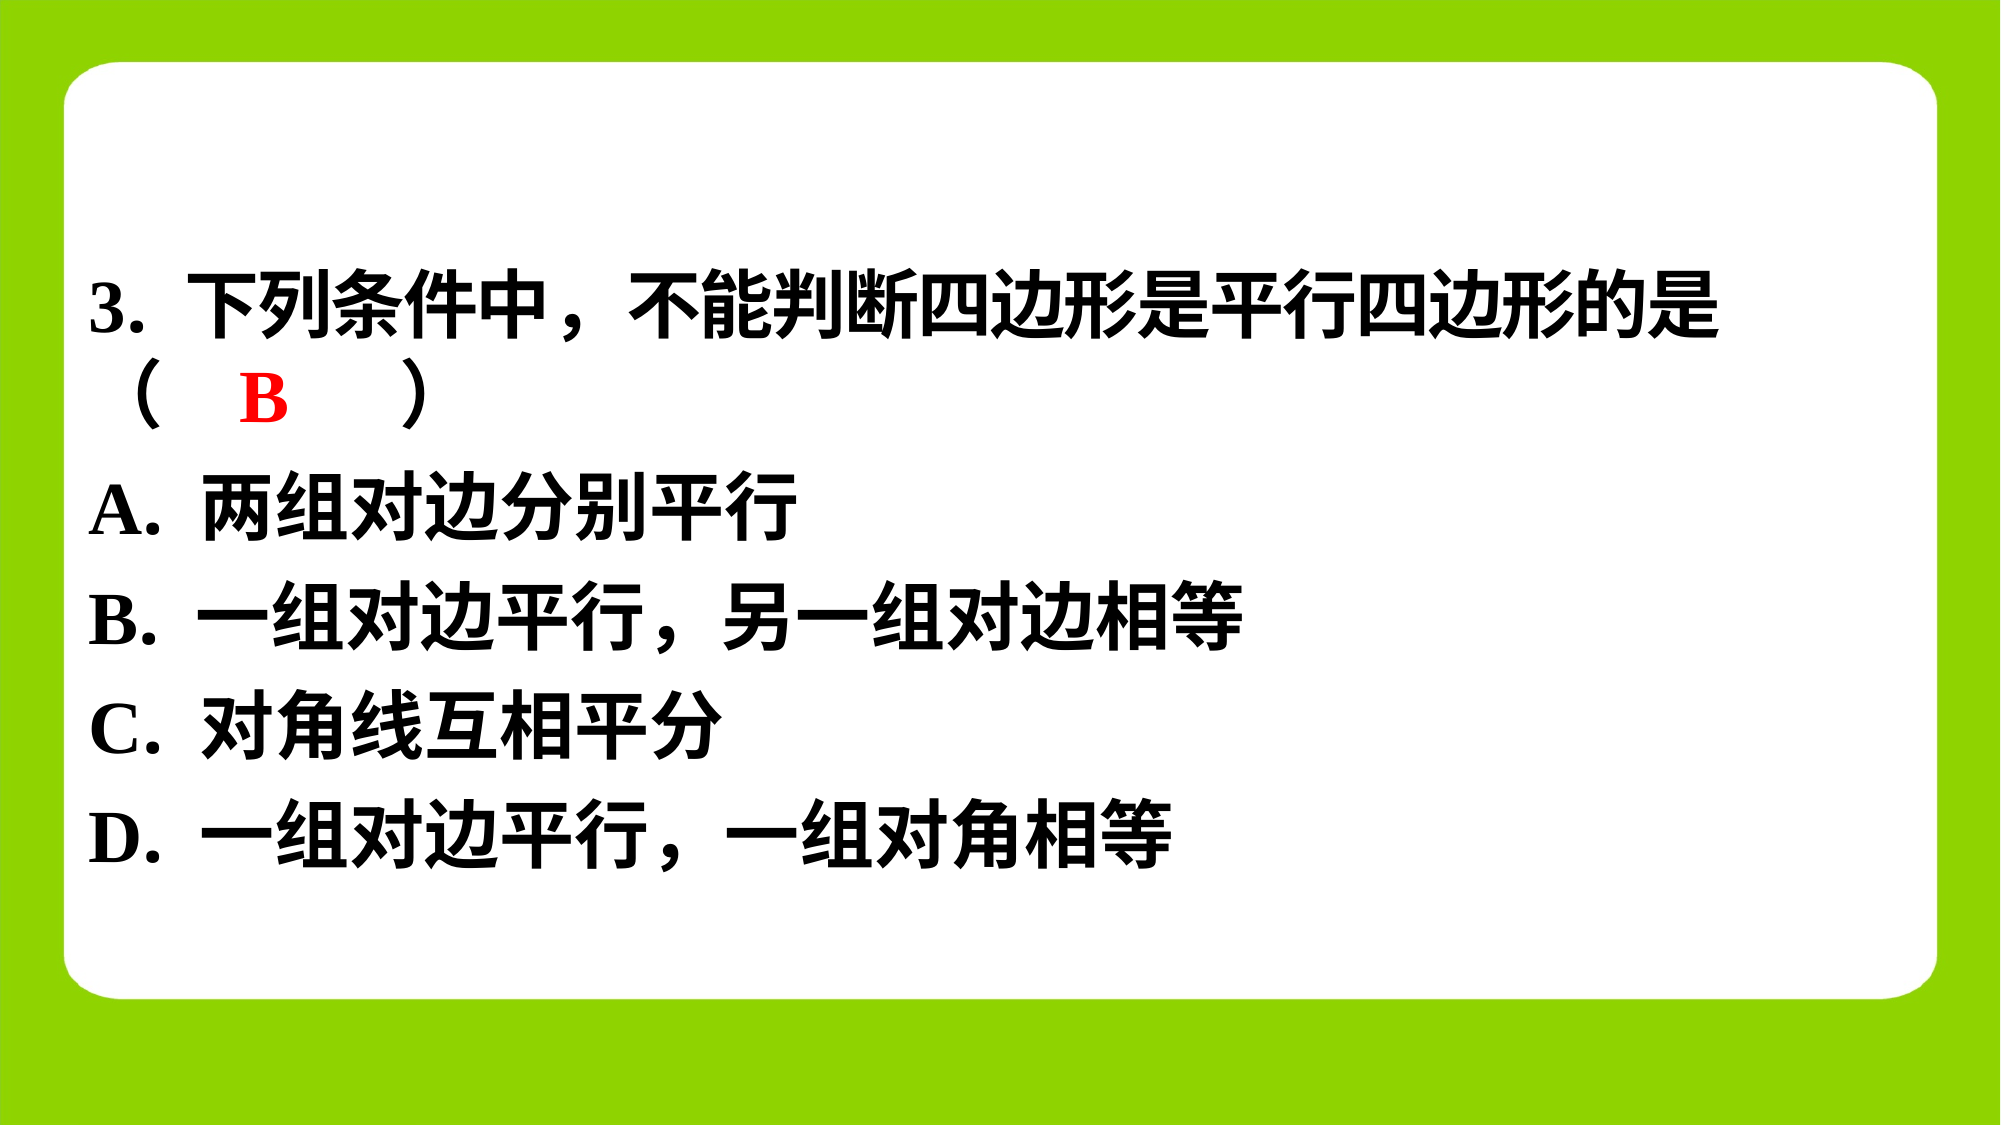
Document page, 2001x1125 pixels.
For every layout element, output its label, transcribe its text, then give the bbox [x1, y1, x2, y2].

table_cell D. 一组对边平行，一组对角相等 [89, 775, 1351, 884]
table_header A. 两组对边分别平行 [89, 448, 1351, 557]
picture [0, 0, 2001, 1125]
table_cell C. 对角线互相平分 [89, 666, 1351, 775]
table_cell B. 一组对边平行，另一组对边相等 [89, 557, 1351, 666]
text_box B [224, 340, 304, 446]
text_box 3. 下列条件中，不能判断四边形是平行四边形的是 （ B ） [88, 257, 1974, 440]
